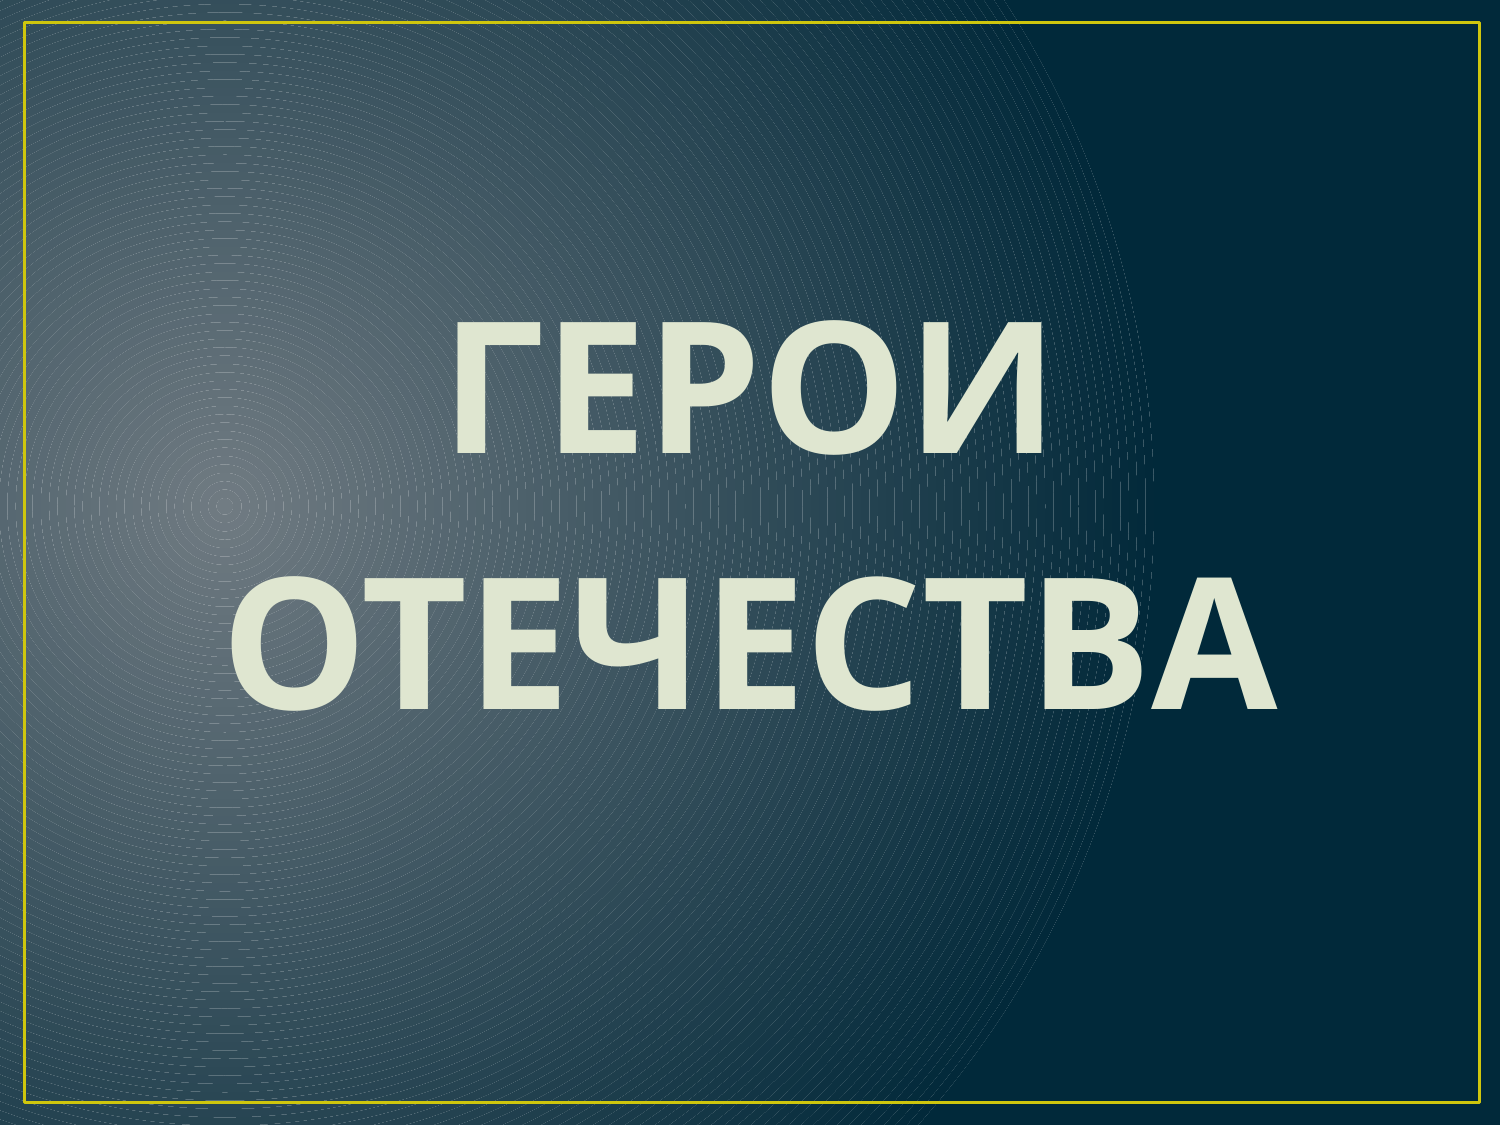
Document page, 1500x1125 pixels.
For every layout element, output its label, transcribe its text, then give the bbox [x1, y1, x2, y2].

list ГЕРОИ ОТЕЧЕСТВА [75, 262, 1425, 1005]
